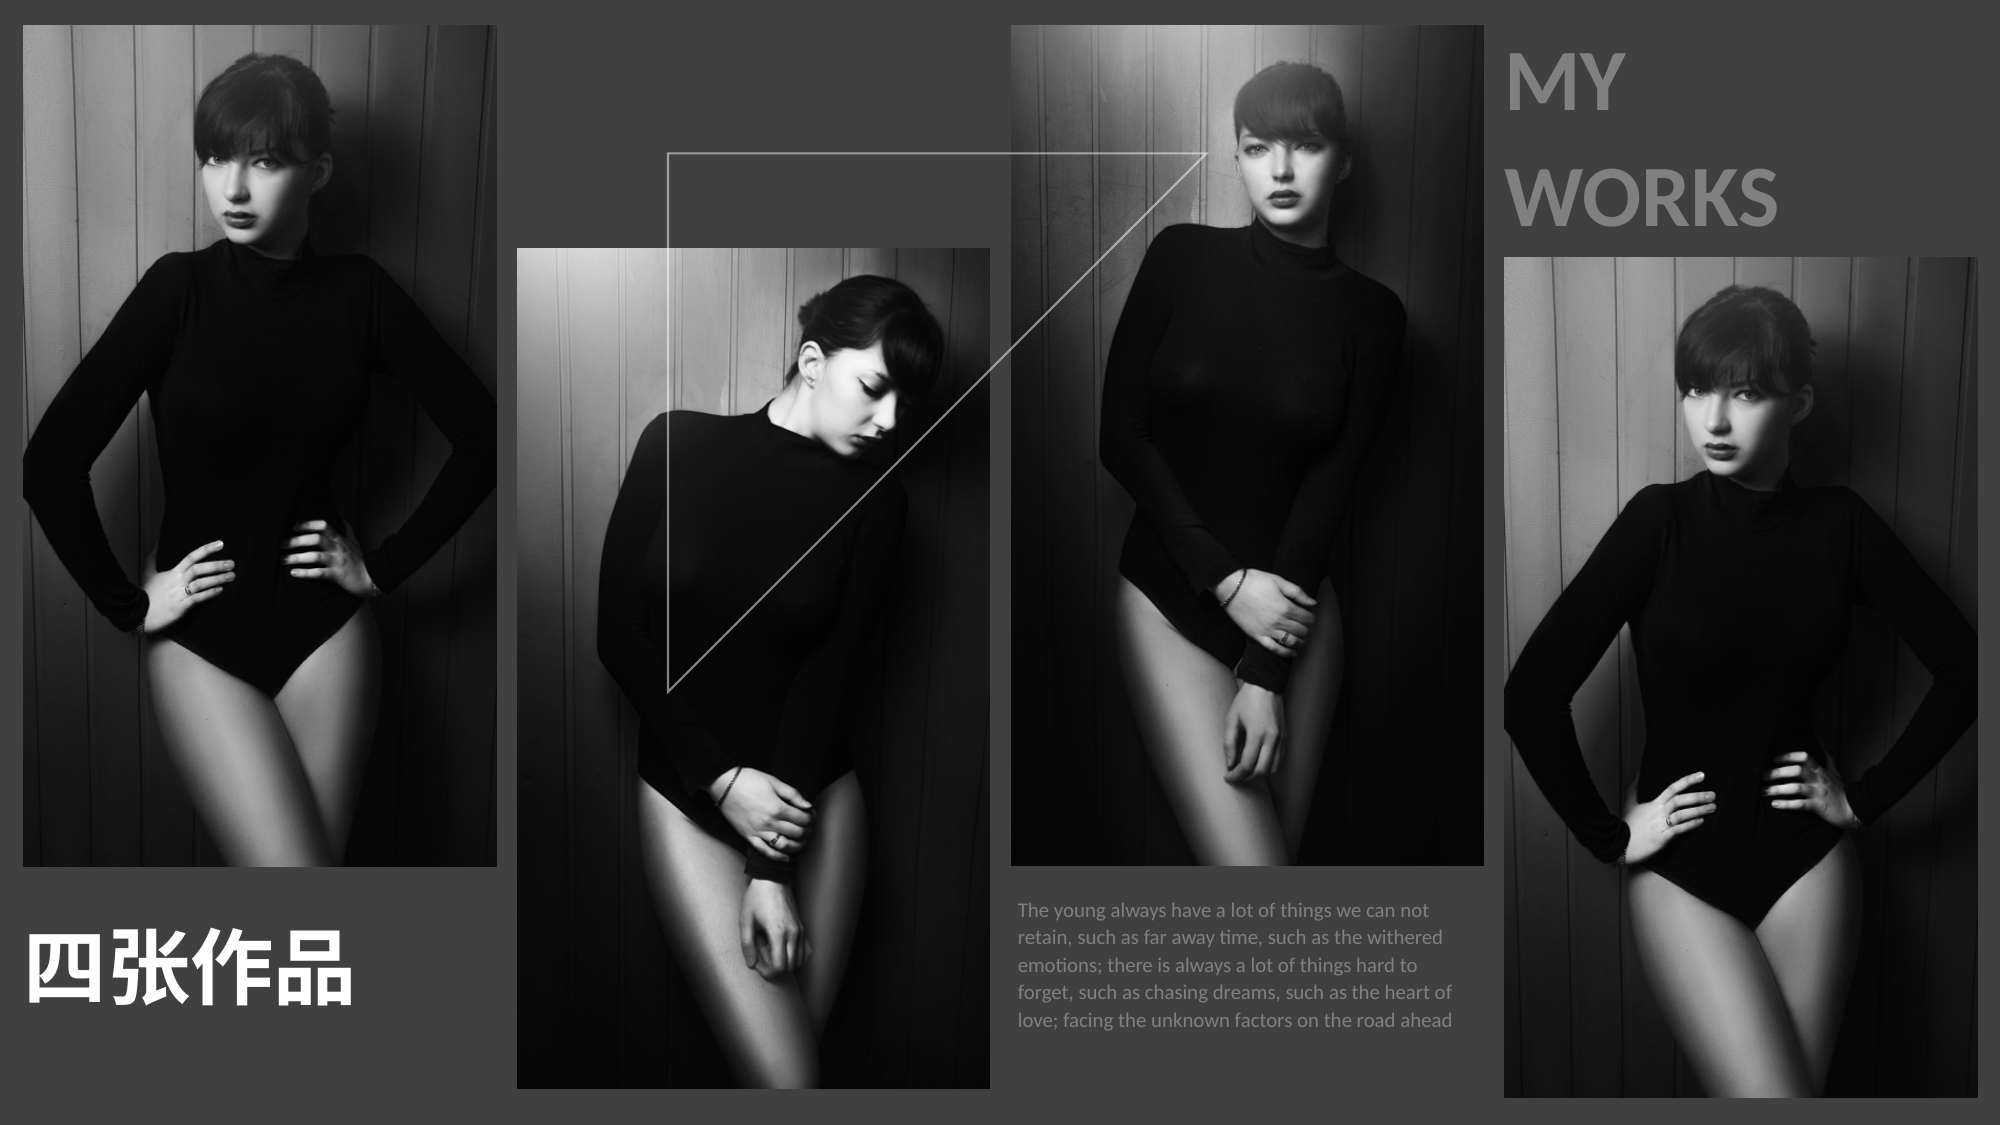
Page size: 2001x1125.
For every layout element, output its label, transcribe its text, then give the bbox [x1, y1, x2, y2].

picture [1504, 257, 1978, 1098]
text_box MY WORKS [1489, 5, 1955, 251]
picture [1011, 25, 1484, 866]
picture [23, 25, 497, 867]
title 四张作品 [23, 867, 489, 1044]
text_box [666, 152, 1011, 372]
picture [517, 248, 990, 1089]
text_box The young always have a lot of things we can not retain, such as far away time, such as the withered emotions; there is always a lot of things hard to forget, such as chasing dreams, such as the heart of love; facing the unknown factors on the road ahead [1003, 886, 1470, 1039]
